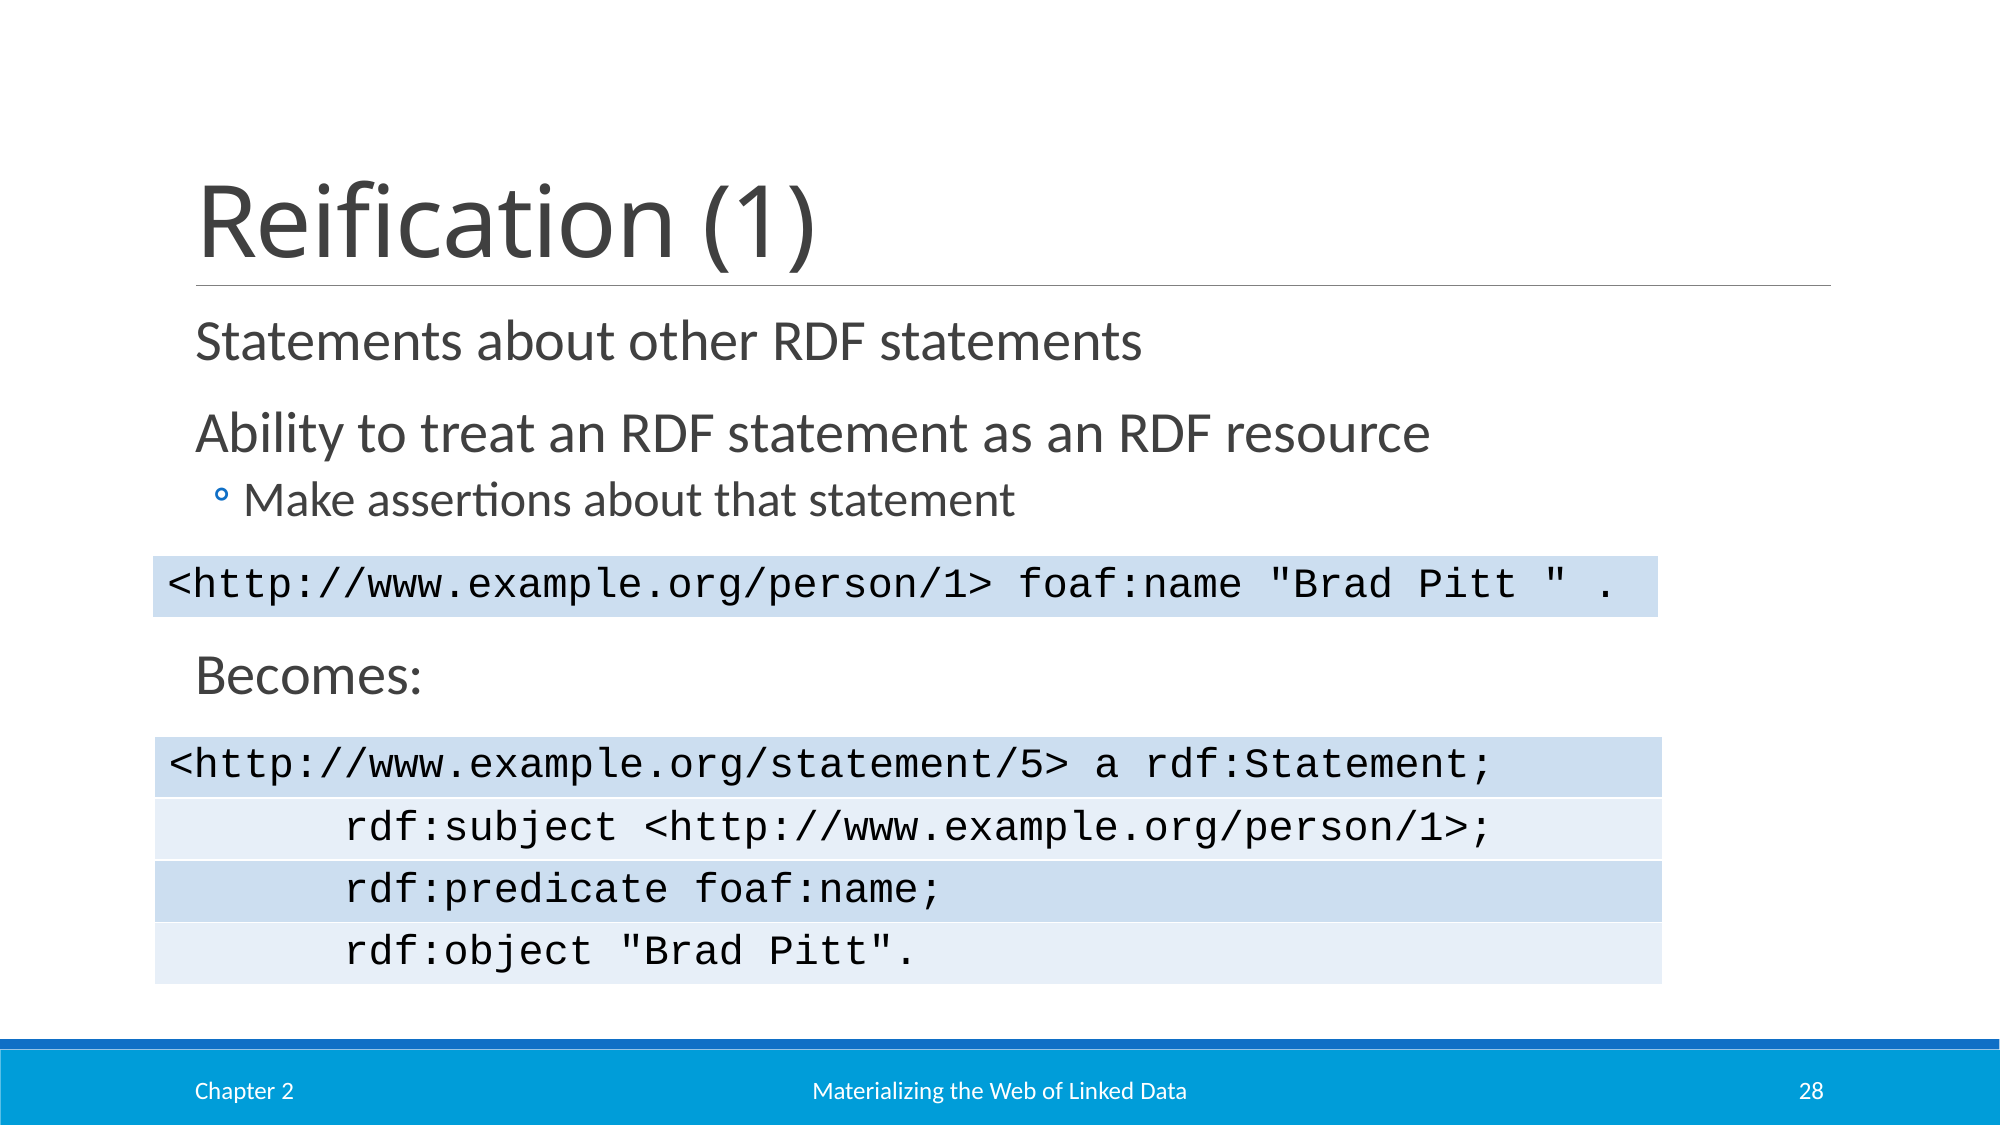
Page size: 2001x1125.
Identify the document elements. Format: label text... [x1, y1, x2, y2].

slide_number 28 [1624, 1059, 1840, 1120]
table_cell rdf:subject <http://www.example.org/person/1>; [155, 799, 1662, 859]
list Statements about other RDF statements Ability to treat an RDF statement as an RDF resource Make assertions about that statement Becomes: [180, 302, 1830, 963]
table_cell rdf:predicate foaf:name; [155, 861, 1662, 922]
table_header <http://www.example.org/person/1> foaf:name "Brad Pitt " . [153, 556, 1658, 617]
table_header <http://www.example.org/statement/5> a rdf:Statement; [155, 737, 1662, 797]
slide_number Chapter 2 [180, 1059, 586, 1120]
footer Materializing the Web of Linked Data [604, 1059, 1396, 1120]
table_cell rdf:object "Brad Pitt". [155, 923, 1662, 984]
title Reification (1) [180, 47, 1830, 285]
